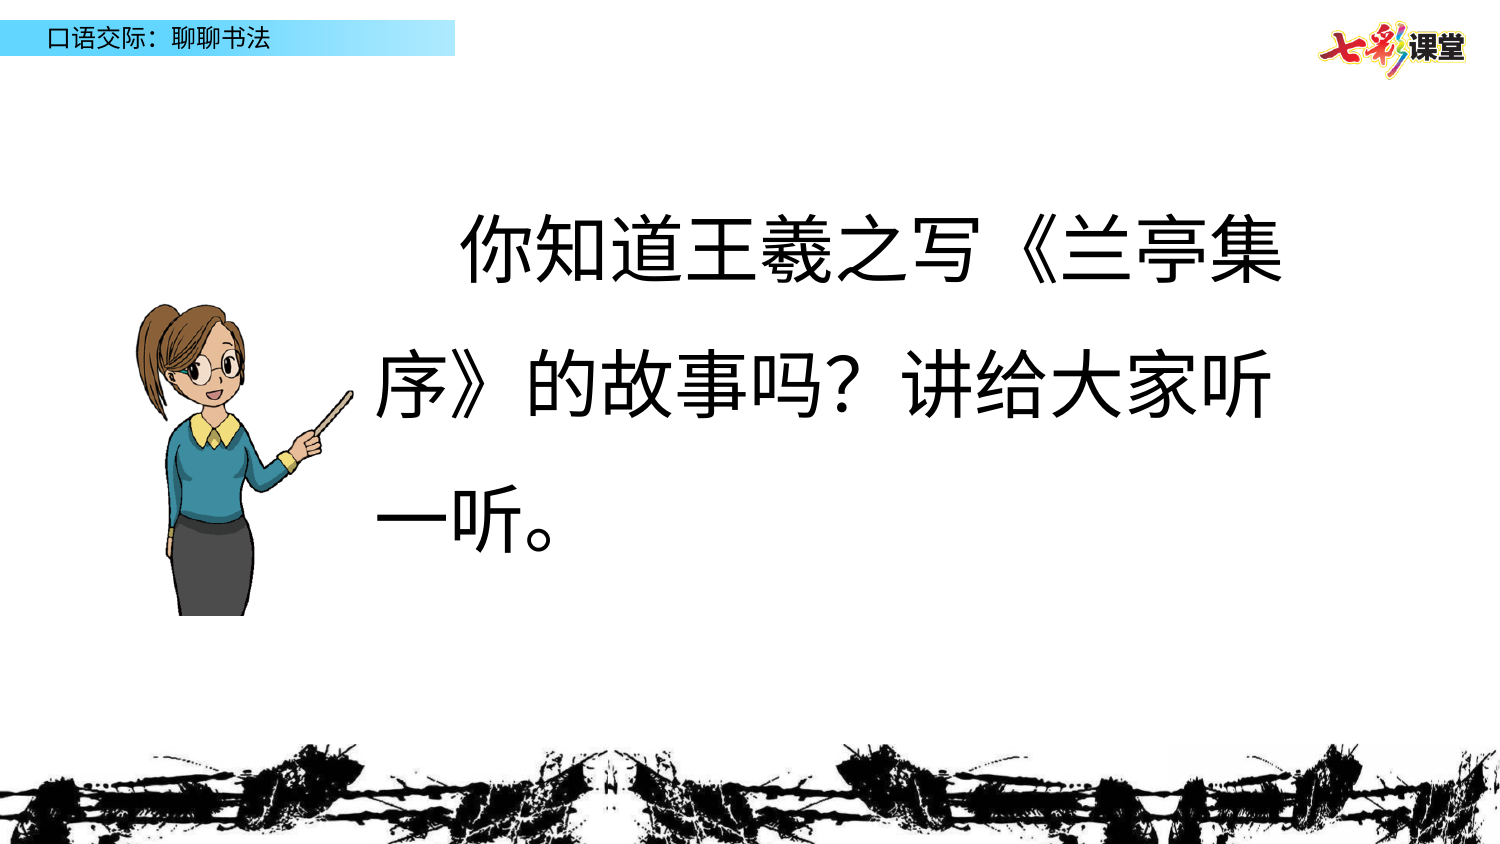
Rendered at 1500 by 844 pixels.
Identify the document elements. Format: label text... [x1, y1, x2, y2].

picture [0, 744, 1162, 844]
picture [1316, 20, 1468, 80]
text_box 你知道王羲之写《兰亭集序》的故事吗？讲给大家听一听。 [360, 150, 1317, 570]
picture [1163, 744, 1500, 844]
picture [135, 303, 354, 616]
